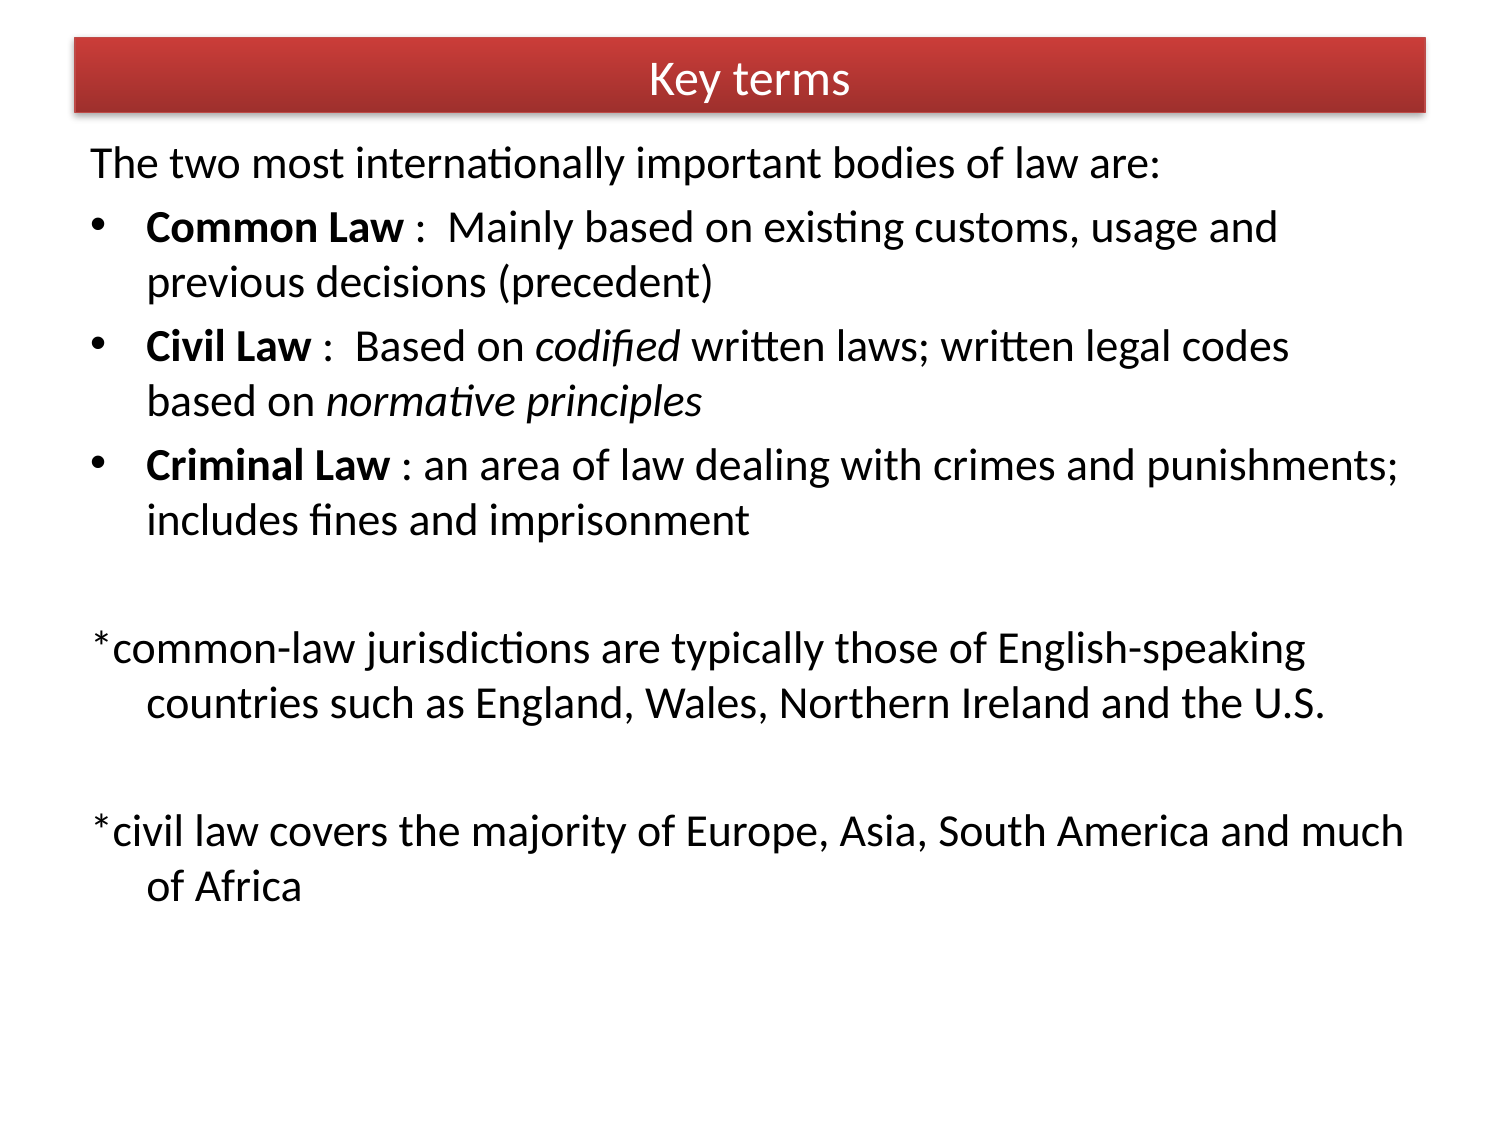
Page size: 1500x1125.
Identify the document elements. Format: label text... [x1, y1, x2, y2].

list The two most internationally important bodies of law are: Common Law : Mainly based on existing customs, usage and previous decisions (precedent) Civil Law : Based on codified written laws; written legal codes based on normative principles Criminal Law : an area of law dealing with crimes and punishments; includes fines and imprisonment *common-law jurisdictions are typically those of English-speaking countries such as England, Wales, Northern Ireland and the U.S. *civil law covers the majority of Europe, Asia, South America and much of Africa [75, 125, 1425, 1005]
title Key terms [74, 37, 1426, 113]
